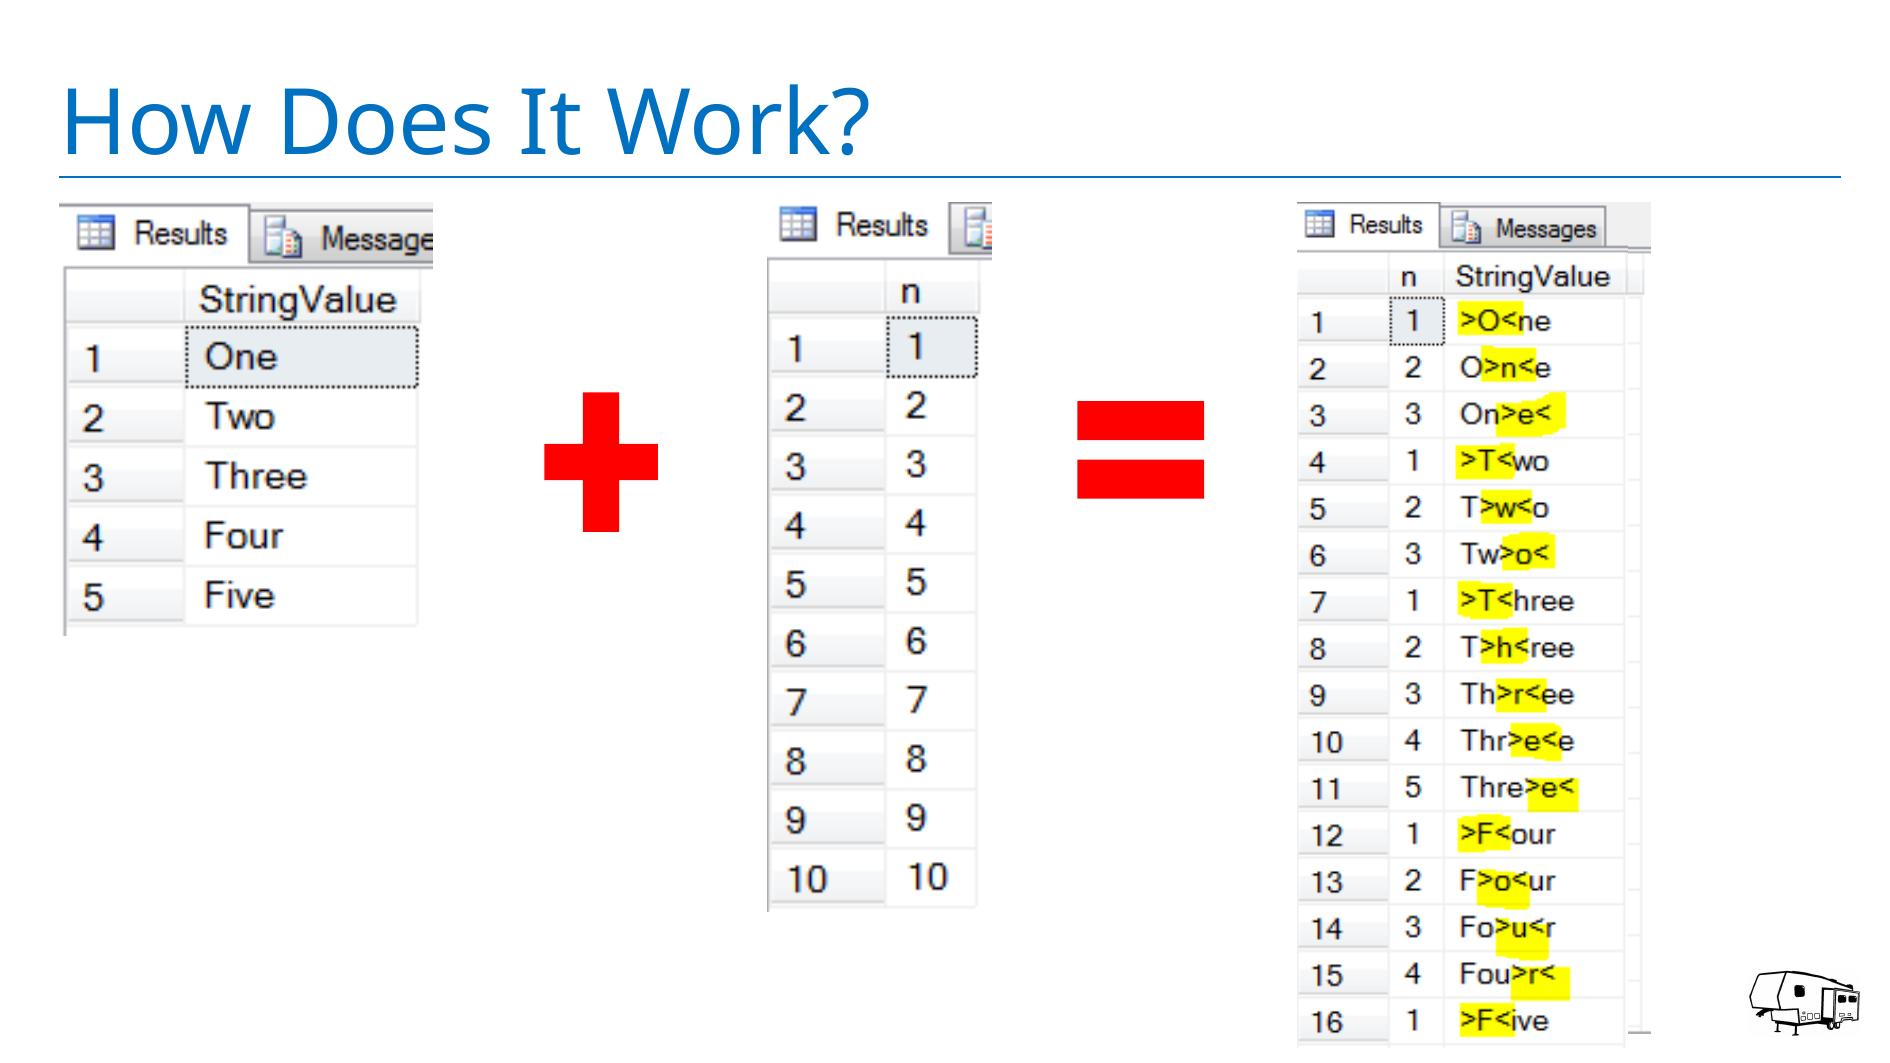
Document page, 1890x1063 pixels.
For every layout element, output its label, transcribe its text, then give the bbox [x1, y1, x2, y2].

text_box [1077, 459, 1205, 499]
picture [767, 202, 992, 912]
text_box [1077, 401, 1205, 441]
picture [59, 202, 433, 636]
picture [1747, 970, 1861, 1037]
title How Does It Work? [59, 59, 1831, 176]
text_box [544, 392, 658, 532]
picture [1296, 202, 1651, 1048]
